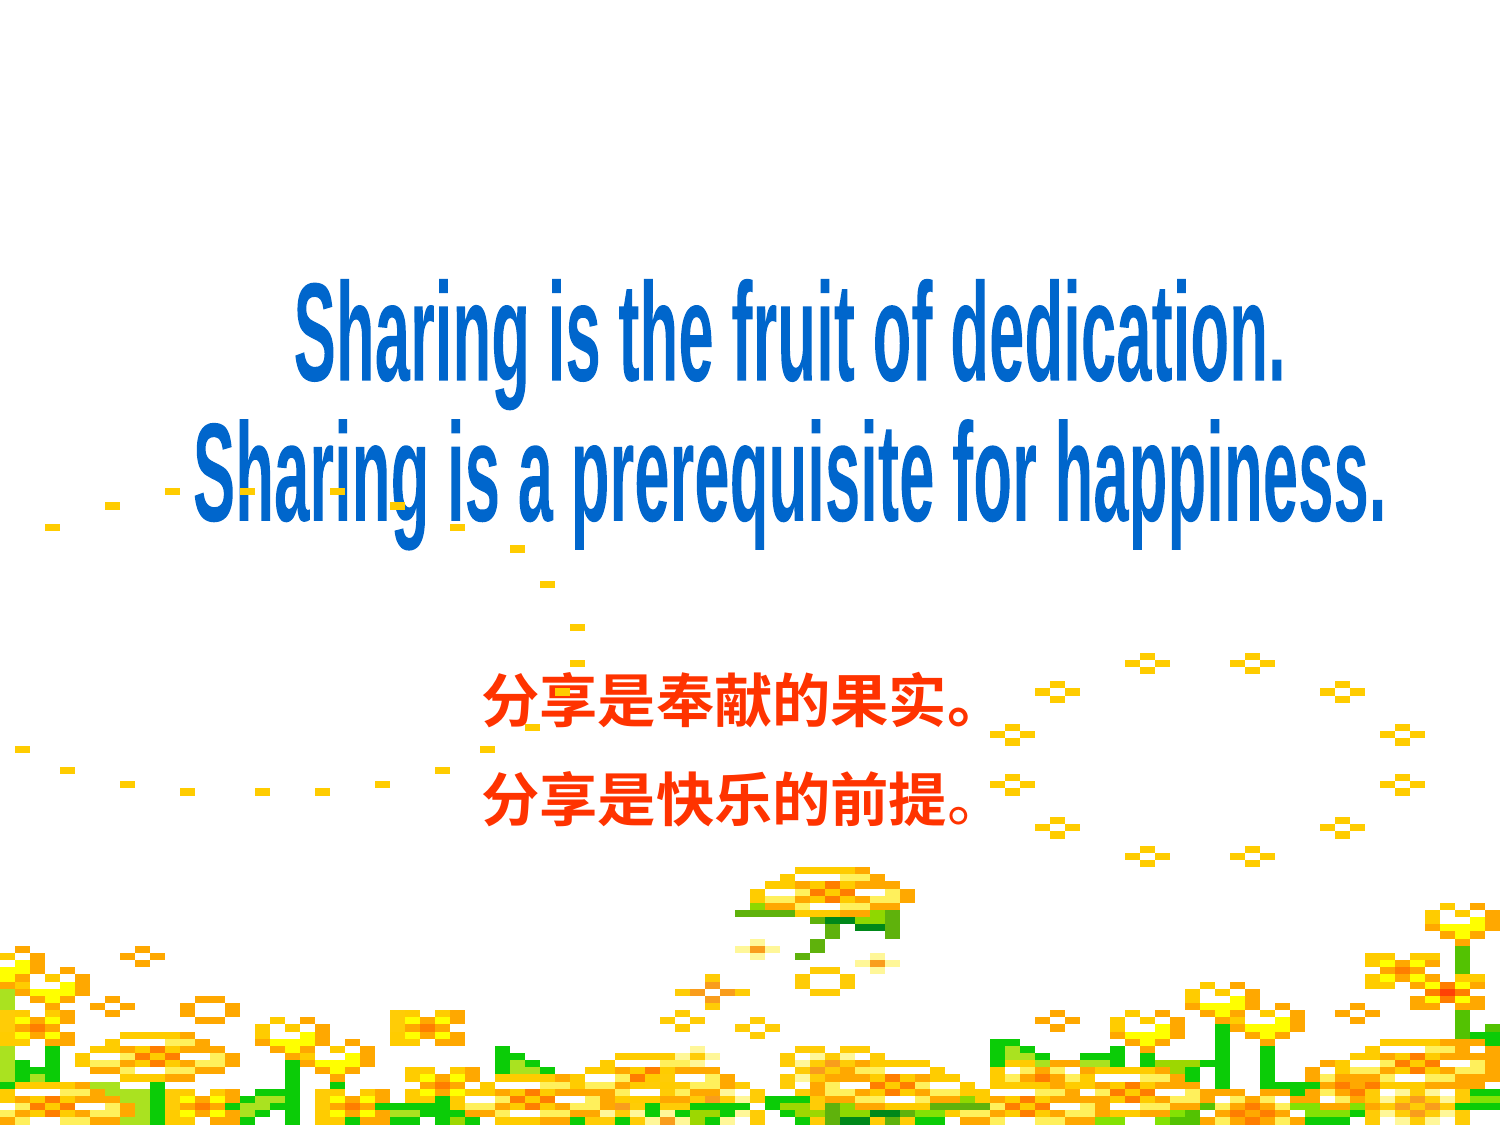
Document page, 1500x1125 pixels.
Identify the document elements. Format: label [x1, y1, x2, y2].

picture [0, 266, 1500, 1125]
